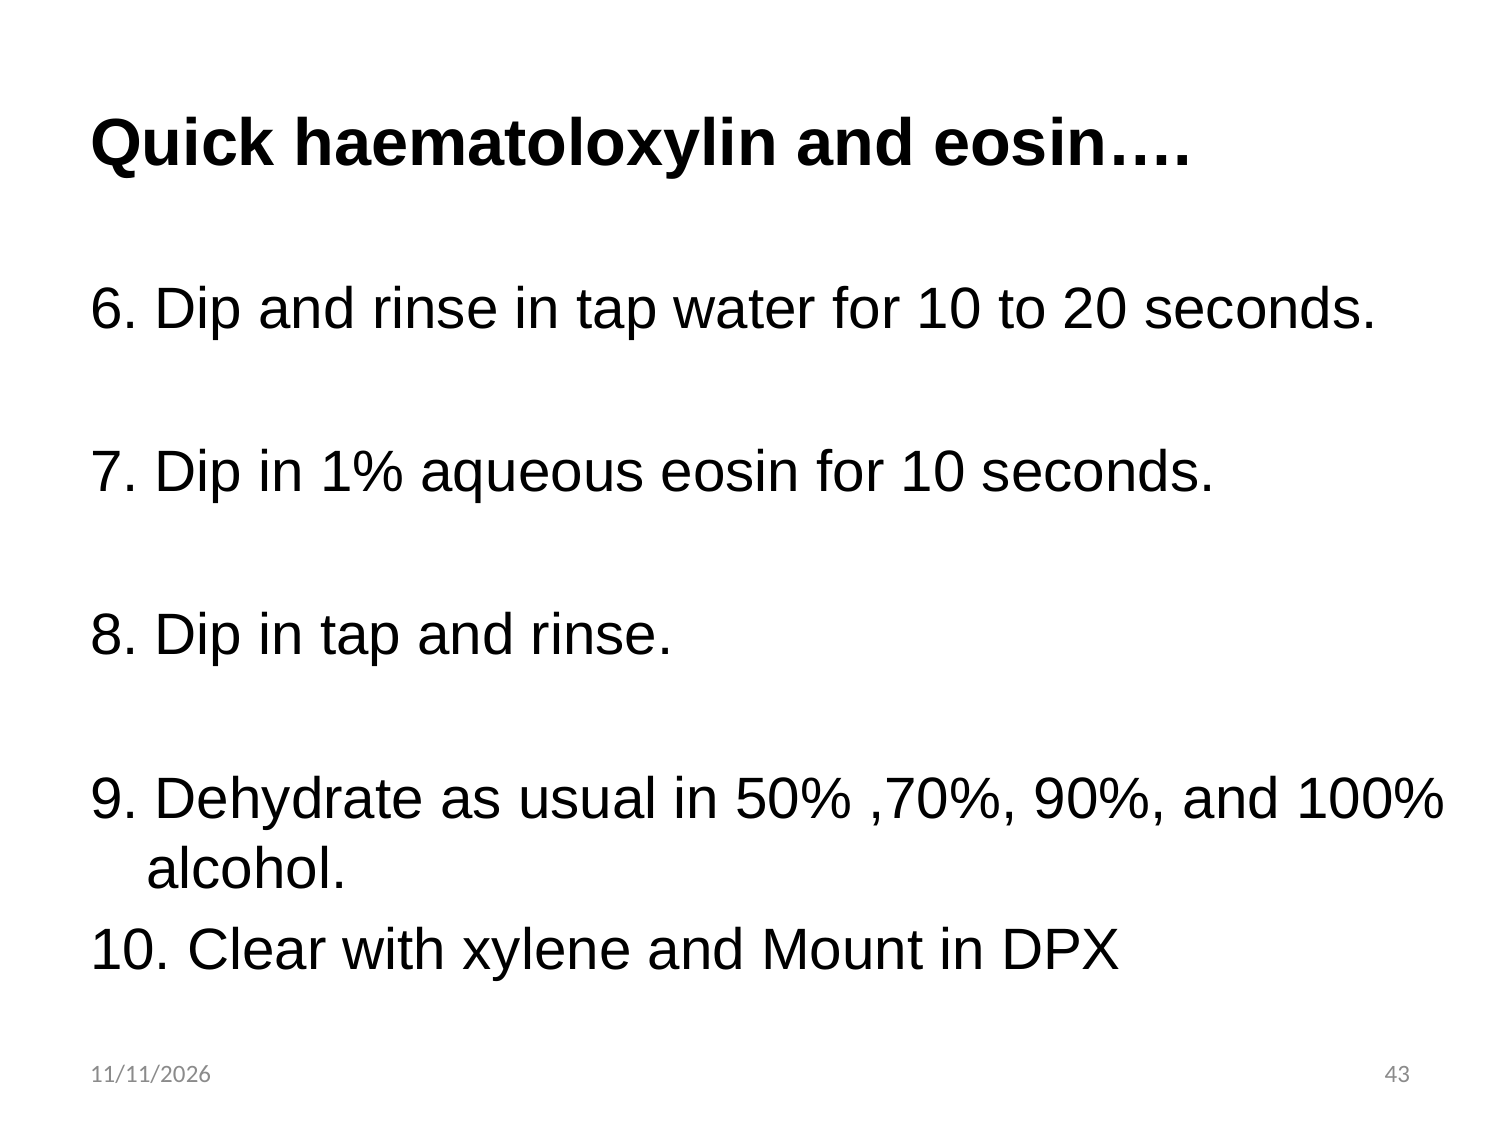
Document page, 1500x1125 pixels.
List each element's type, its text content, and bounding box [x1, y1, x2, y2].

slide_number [75, 1042, 425, 1103]
title Quick haematoloxylin and eosin…. [75, 45, 1425, 233]
slide_number 43 [1074, 1042, 1425, 1103]
list 6. Dip and rinse in tap water for 10 to 20 seconds. 7. Dip in 1% aqueous eosin for 10 seconds. 8. Dip in tap and rinse. 9. Dehydrate as usual in 50% ,70%, 90%, and 100% alcohol. 10. Clear with xylene and Mount in DPX [75, 262, 1463, 1005]
